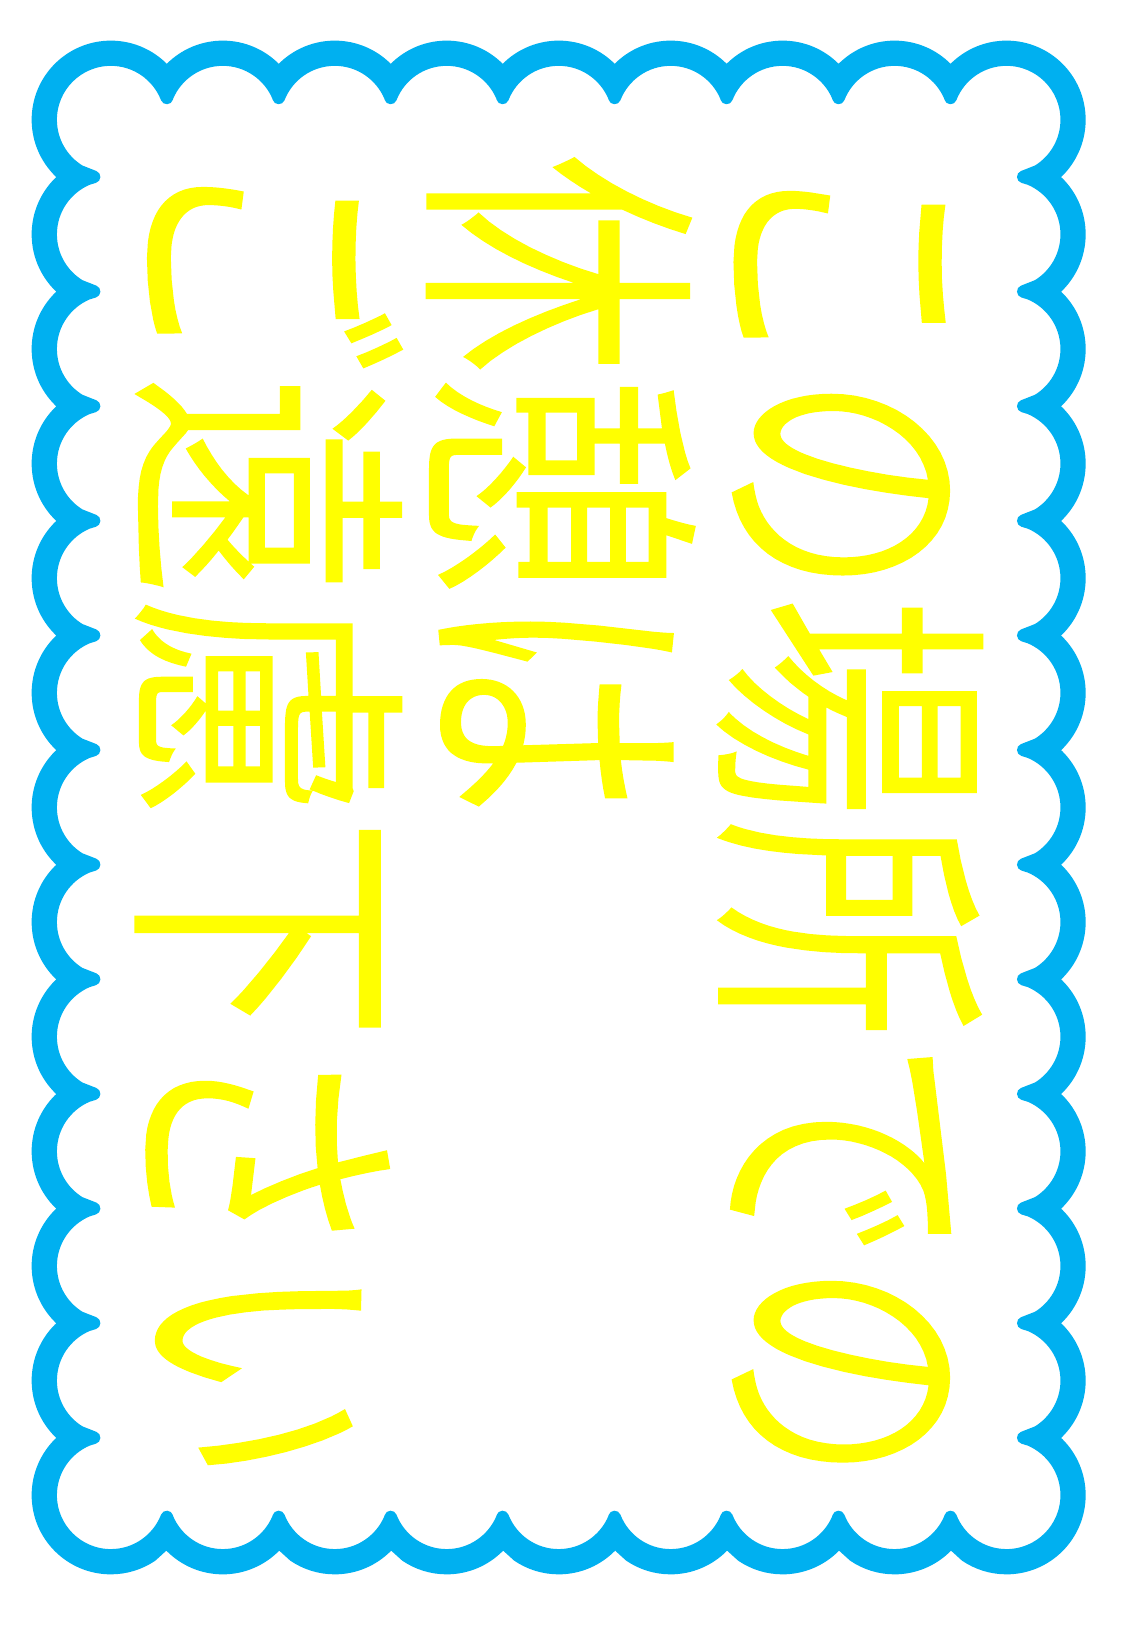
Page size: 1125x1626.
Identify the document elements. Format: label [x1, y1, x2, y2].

text_box [35, 44, 1082, 1571]
